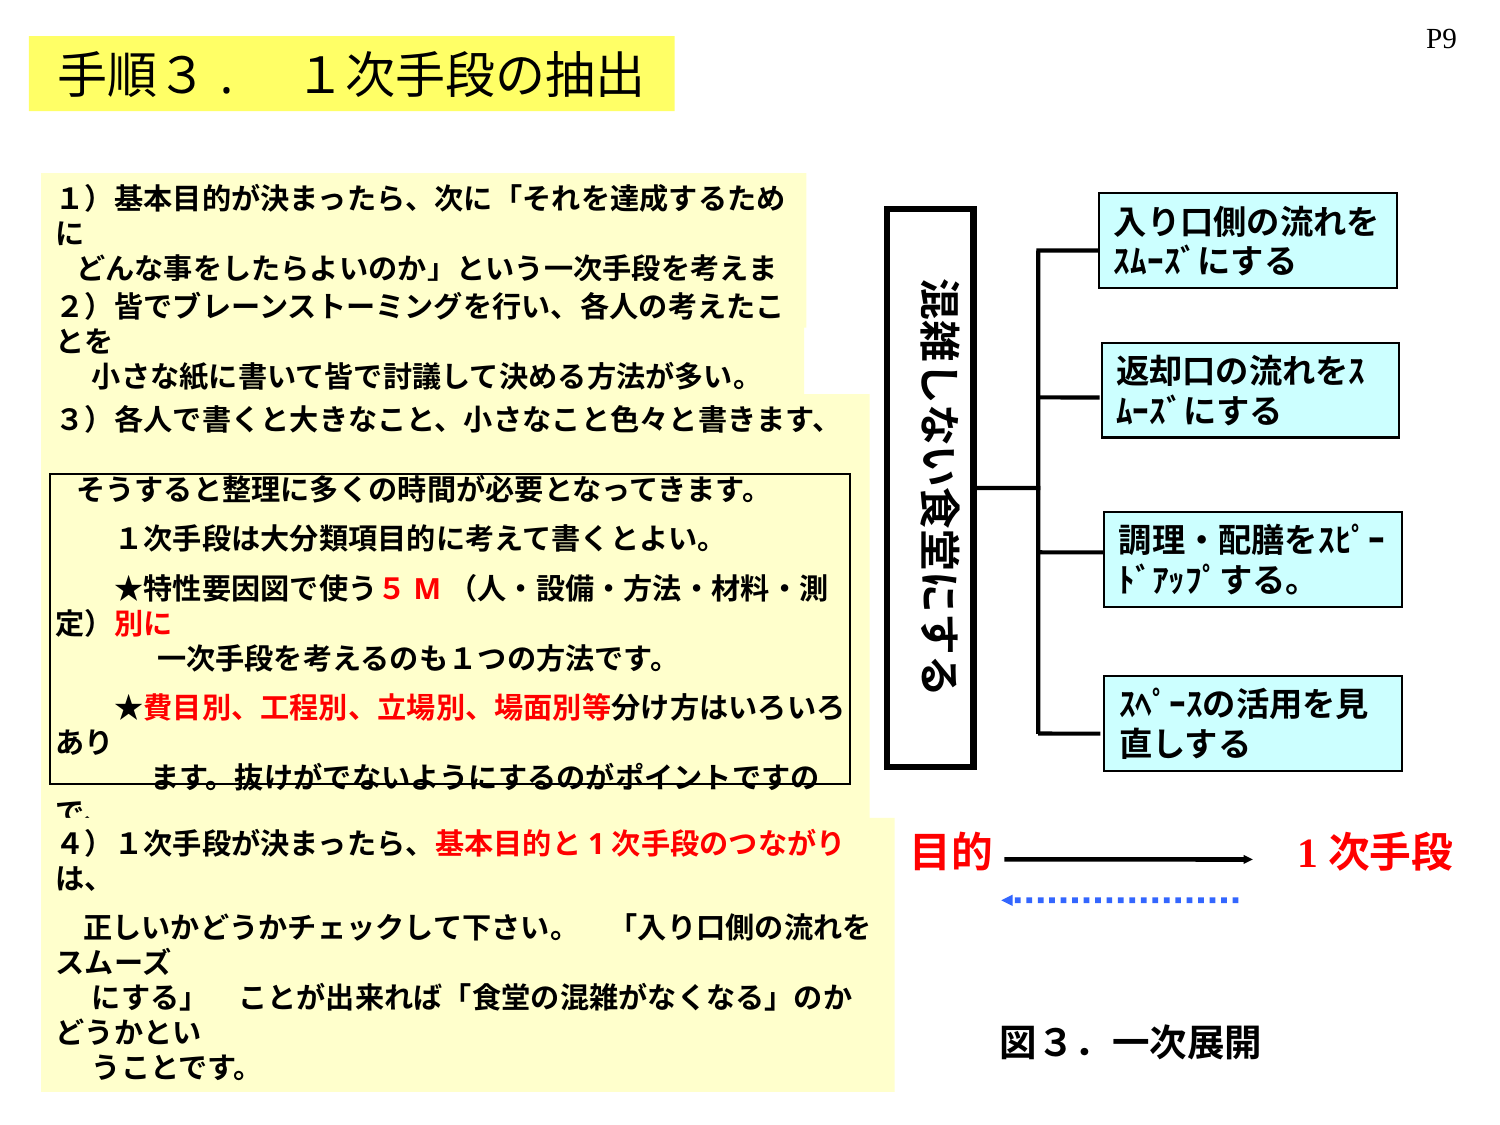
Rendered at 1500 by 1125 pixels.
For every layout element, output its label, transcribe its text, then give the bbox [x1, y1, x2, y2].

text_box [1004, 855, 1253, 864]
text_box 1次手段 [1250, 818, 1500, 883]
text_box P9 [1411, 12, 1486, 62]
text_box １）基本目的が決まったら、次に「それを達成するために どんな事をしたらよいのか」という一次手段を考えます。 [41, 173, 807, 328]
text_box ２）皆でブレーンストーミングを行い、各人の考えたことを 小さな紙に書いて皆で討議して決める方法が多い。 [41, 280, 805, 392]
text_box ４）１次手段が決まったら、基本目的と1次手段のつながりは、 正しいかどうかチェックして下さい。 「入り口側の流れをスムーズ にする」 ことが出来れば「食堂の混雑がなくなる」のかどうかとい うことです。 [41, 817, 895, 1092]
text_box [886, 193, 1403, 774]
text_box 手順３. １次手段の抽出 [28, 36, 675, 112]
text_box 図３．一次展開 [944, 1011, 1318, 1072]
text_box [1001, 896, 1010, 905]
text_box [40, 393, 870, 785]
text_box 目的 [895, 818, 1014, 883]
